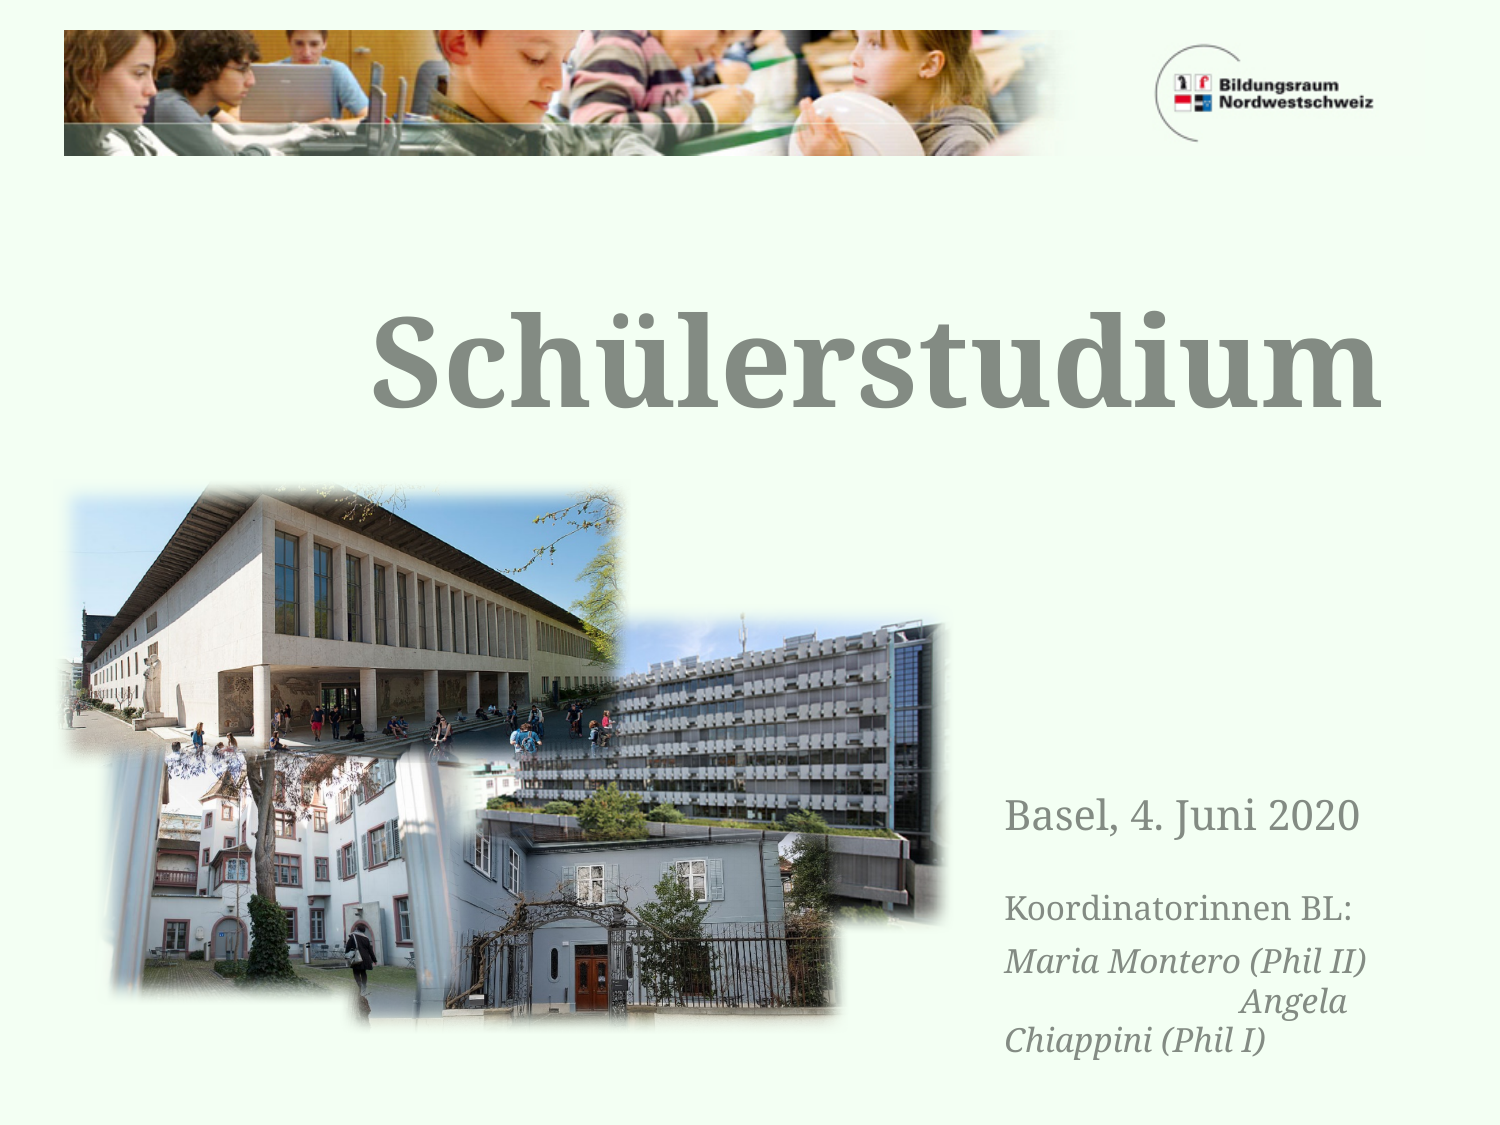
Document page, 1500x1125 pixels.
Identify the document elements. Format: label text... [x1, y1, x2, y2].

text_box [52, 479, 955, 1035]
title Schülerstudium [355, 298, 1481, 417]
picture [64, 30, 1425, 156]
text_box Basel, 4. Juni 2020 Koordinatorinnen BL: Maria Montero (Phil II) Angela Chiappini (Phil I) [974, 781, 1495, 1047]
